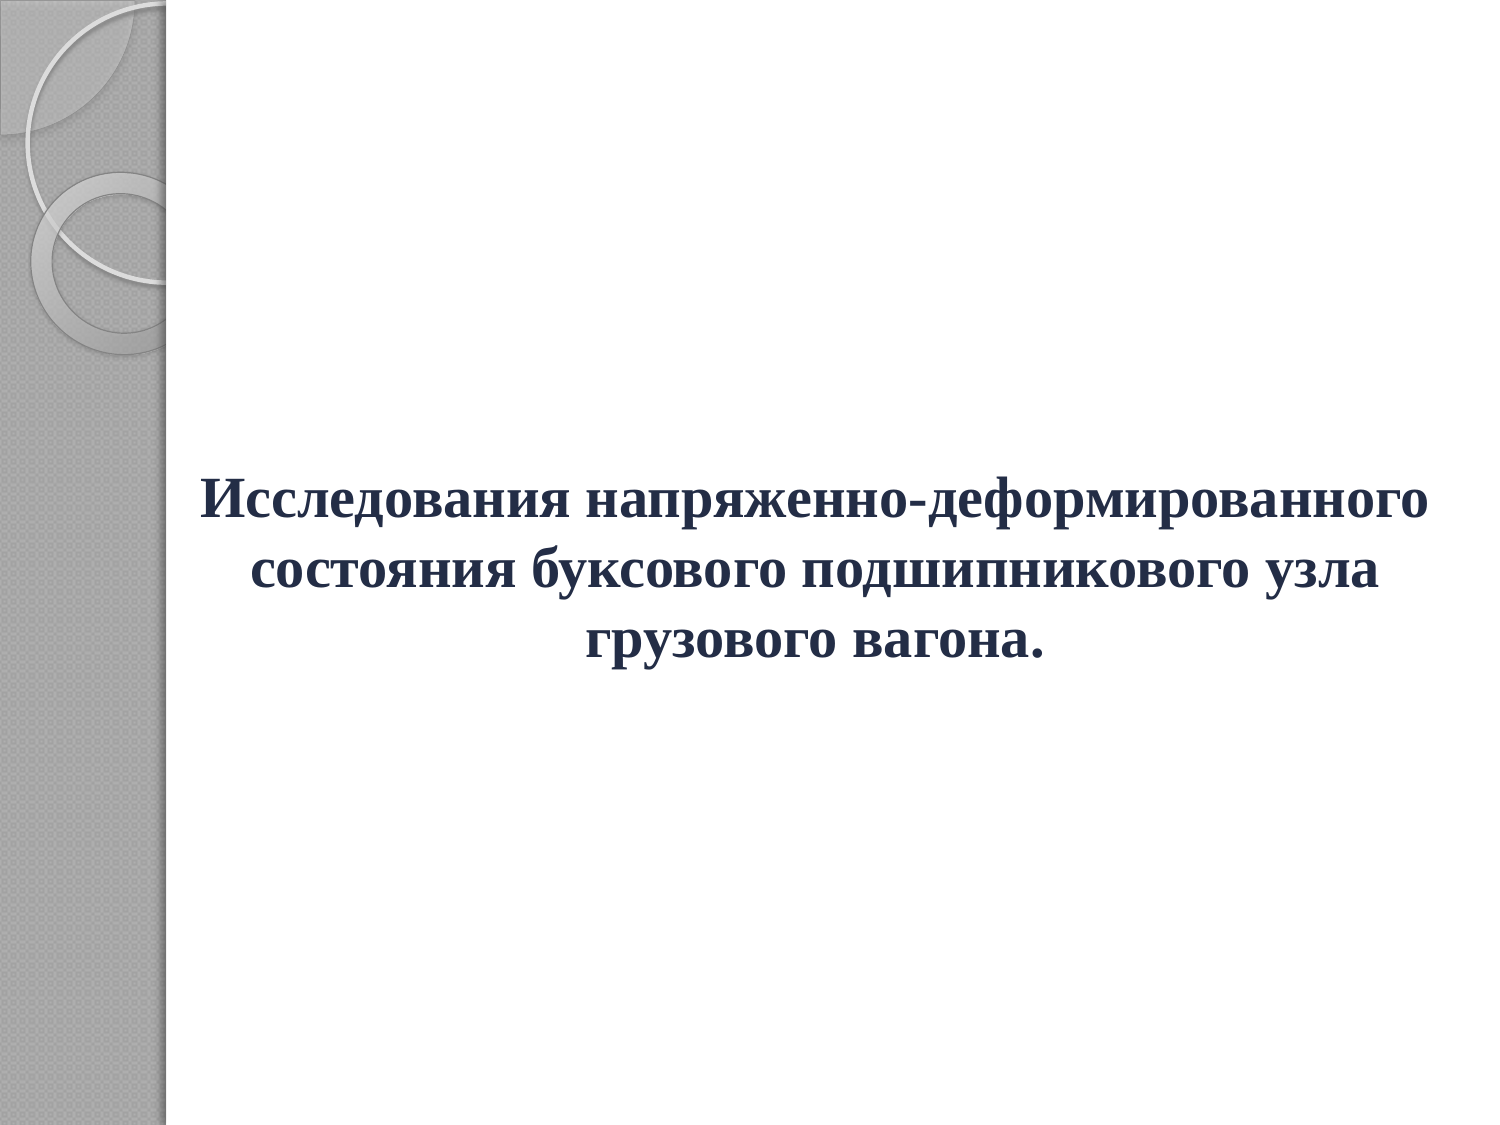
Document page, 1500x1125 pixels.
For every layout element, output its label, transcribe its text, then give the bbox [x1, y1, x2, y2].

title Исследования напряженно-деформированного состояния буксового подшипникового узла грузового вагона. [35, 433, 1477, 696]
